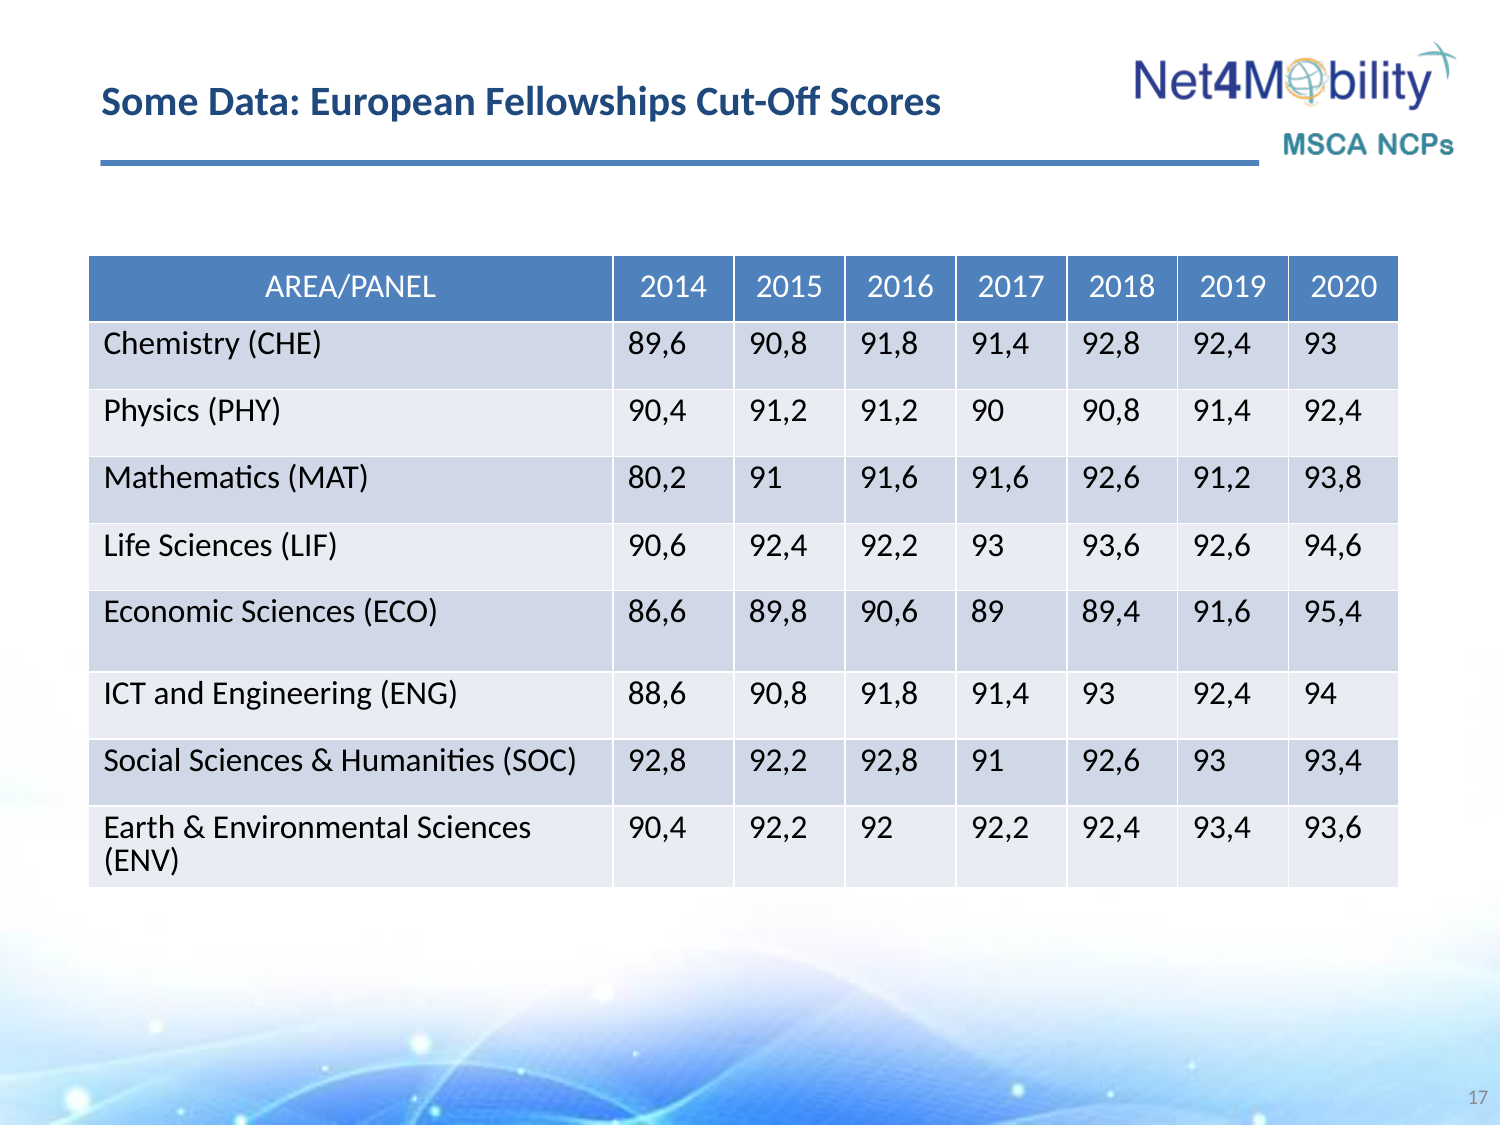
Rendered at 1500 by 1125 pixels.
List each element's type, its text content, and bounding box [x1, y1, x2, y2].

table_cell Life Sciences (LIF) [89, 524, 612, 590]
table_cell 92,8 [614, 740, 733, 805]
table_cell 93,6 [1289, 807, 1398, 887]
table_cell 92,4 [1178, 323, 1288, 389]
table_cell 93,4 [1289, 740, 1398, 805]
slide_number 17 [1153, 1066, 1500, 1125]
table_cell 91 [957, 740, 1066, 805]
table_cell 92,6 [1178, 524, 1288, 590]
table_cell 89 [957, 591, 1066, 671]
table_cell Earth & Environmental Sciences (ENV) [89, 807, 612, 887]
table_cell ICT and Engineering (ENG) [89, 673, 612, 738]
table_cell 92,6 [1068, 457, 1177, 523]
table_cell 80,2 [614, 457, 733, 523]
table_cell 91,4 [957, 673, 1066, 738]
table_cell 91,6 [1178, 591, 1288, 671]
table_cell 91,6 [846, 457, 955, 523]
table_cell 93 [957, 524, 1066, 590]
table_cell 92,4 [735, 524, 844, 590]
table_cell 93 [1289, 323, 1398, 389]
table_cell 90,4 [614, 807, 733, 887]
table_cell Chemistry (CHE) [89, 323, 612, 389]
title Some Data: European Fellowships Cut-Off Scores [29, 36, 1500, 161]
table_cell 90,6 [846, 591, 955, 671]
table_cell 92,8 [846, 740, 955, 805]
table_cell 91 [735, 457, 844, 523]
table_cell 93,4 [1178, 807, 1288, 887]
table_cell 89,4 [1068, 591, 1177, 671]
table_cell 88,6 [614, 673, 733, 738]
table_cell 92,4 [1178, 673, 1288, 738]
table_cell 89,8 [735, 591, 844, 671]
table_header 2018 [1068, 256, 1177, 321]
table_cell 94 [1289, 673, 1398, 738]
table_cell 91,2 [846, 390, 955, 456]
picture [0, 0, 1500, 1125]
table_header AREA/PANEL [89, 256, 612, 321]
table_cell 92,2 [735, 740, 844, 805]
table_cell 93,6 [1068, 524, 1177, 590]
table_cell 91,4 [957, 323, 1066, 389]
table_header 2019 [1178, 256, 1288, 321]
table_cell 90,8 [735, 323, 844, 389]
table_cell Physics (PHY) [89, 390, 612, 456]
table_header 2015 [735, 256, 844, 321]
table_header 2020 [1289, 256, 1398, 321]
table_cell Economic Sciences (ECO) [89, 591, 612, 671]
table_cell 92 [846, 807, 955, 887]
table_cell 95,4 [1289, 591, 1398, 671]
table_header 2016 [846, 256, 955, 321]
table_header 2017 [957, 256, 1066, 321]
table_cell 91,2 [735, 390, 844, 456]
table_cell Social Sciences & Humanities (SOC) [89, 740, 612, 805]
table_cell Mathematics (MAT) [89, 457, 612, 523]
table_cell 92,8 [1068, 323, 1177, 389]
table_header 2014 [614, 256, 733, 321]
table_cell 86,6 [614, 591, 733, 671]
table_cell 91,4 [1178, 390, 1288, 456]
table_cell 93,8 [1289, 457, 1398, 523]
table_cell 93 [1178, 740, 1288, 805]
table_cell 91,8 [846, 673, 955, 738]
table_cell 90,4 [614, 390, 733, 456]
table_cell 92,4 [1289, 390, 1398, 456]
table_cell 92,2 [846, 524, 955, 590]
table_cell 89,6 [614, 323, 733, 389]
table_cell 93 [1068, 673, 1177, 738]
table_cell 90,8 [735, 673, 844, 738]
table_cell 91,6 [957, 457, 1066, 523]
table_cell 91,2 [1178, 457, 1288, 523]
table_cell 90,8 [1068, 390, 1177, 456]
table_cell 92,6 [1068, 740, 1177, 805]
table_cell 90,6 [614, 524, 733, 590]
table_cell 91,8 [846, 323, 955, 389]
table_cell 92,2 [957, 807, 1066, 887]
table_cell 92,2 [735, 807, 844, 887]
table_cell 92,4 [1068, 807, 1177, 887]
table_cell 94,6 [1289, 524, 1398, 590]
table_cell 90 [957, 390, 1066, 456]
